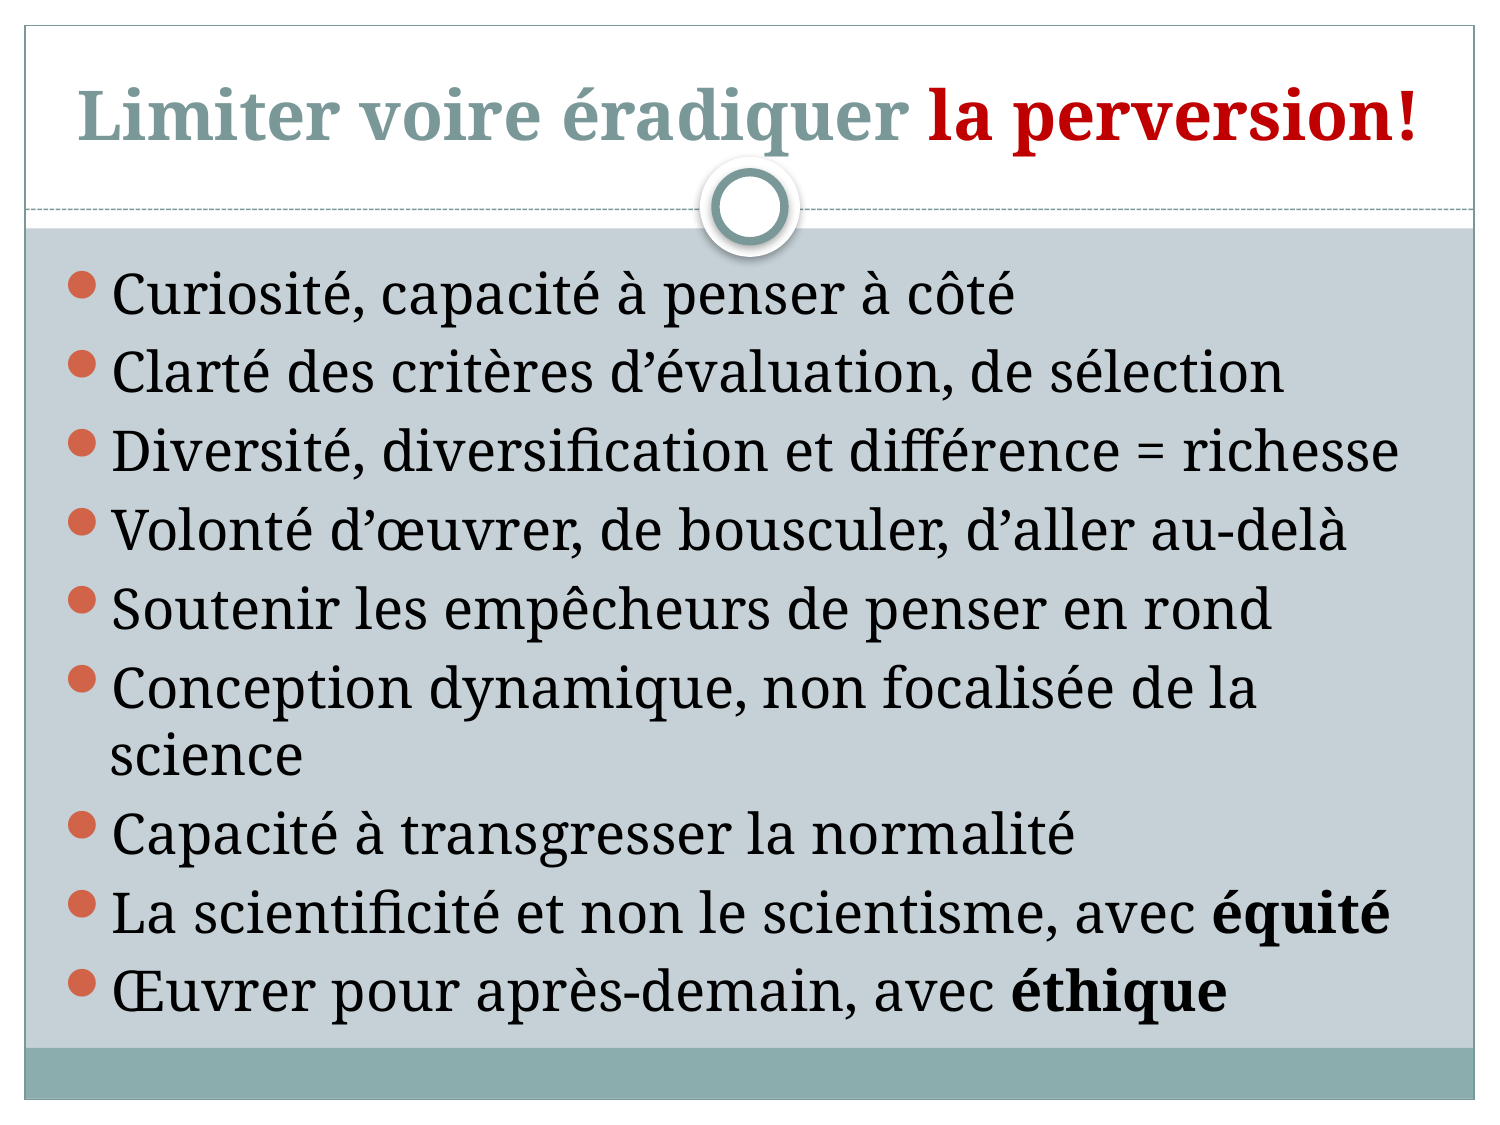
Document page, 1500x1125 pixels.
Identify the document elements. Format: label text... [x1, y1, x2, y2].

list Curiosité, capacité à penser à côté Clarté des critères d’évaluation, de sélection Diversité, diversification et différence = richesse Volonté d’œuvrer, de bousculer, d’aller au-delà Soutenir les empêcheurs de penser en rond Conception dynamique, non focalisée de la science Capacité à transgresser la normalité La scientificité et non le scientisme, avec équité Œuvrer pour après-demain, avec éthique [49, 250, 1445, 1001]
title Limiter voire éradiquer la perversion! [49, 37, 1450, 162]
